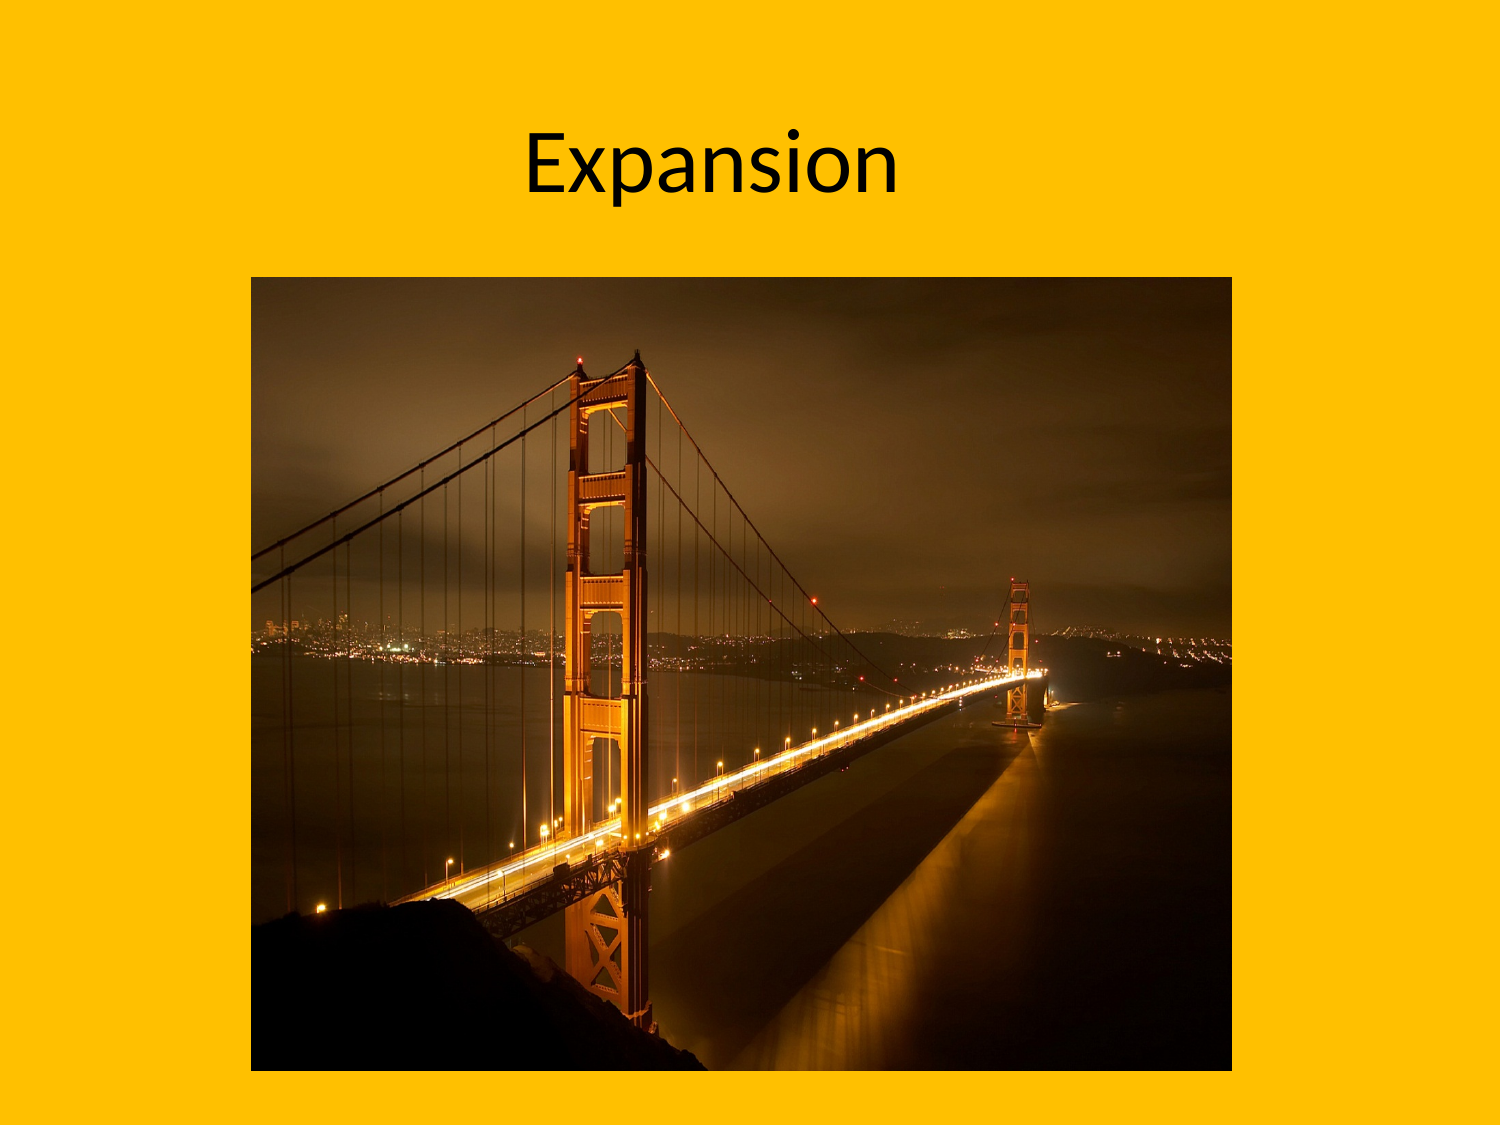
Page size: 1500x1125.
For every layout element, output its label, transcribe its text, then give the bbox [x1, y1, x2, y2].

title Expansion [37, 62, 1388, 250]
picture [251, 277, 1232, 1071]
